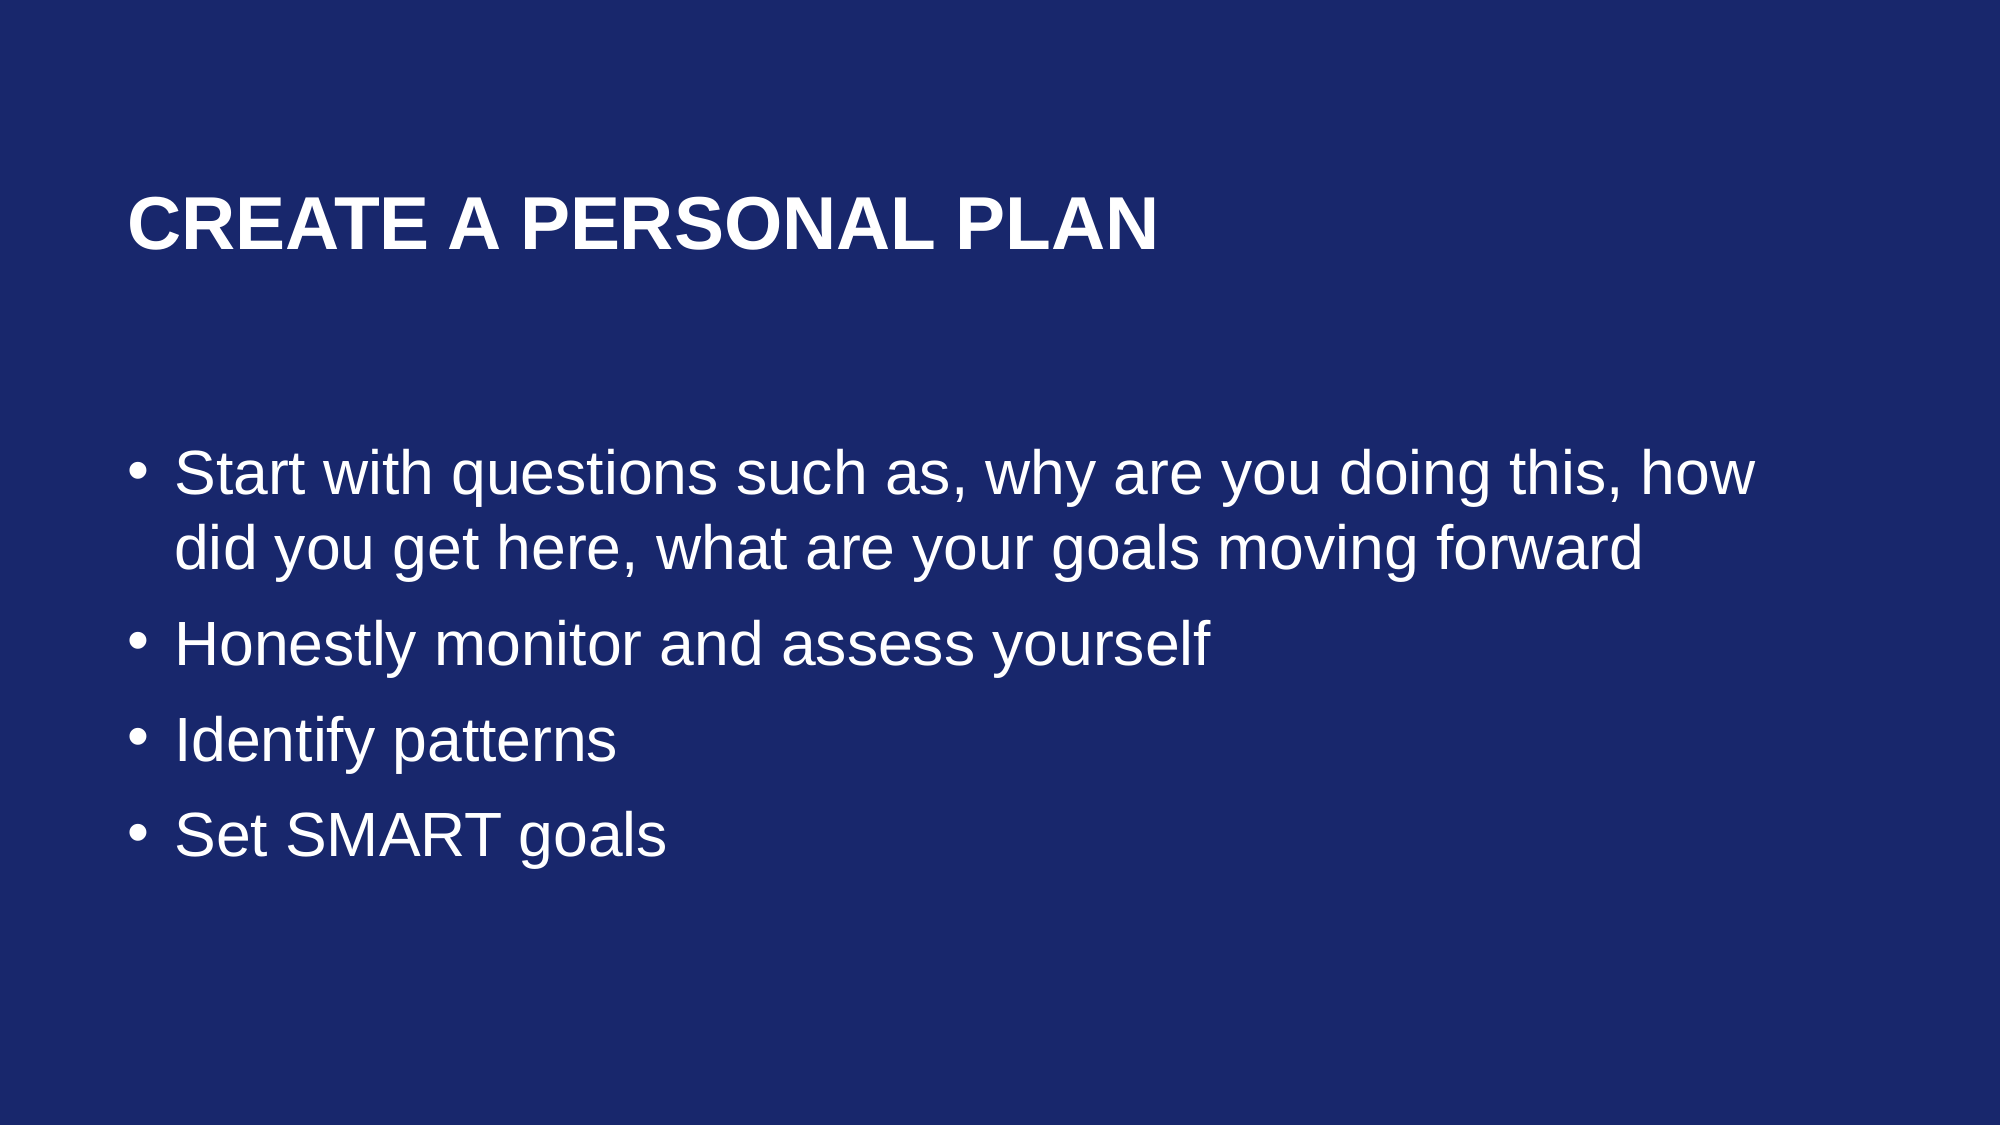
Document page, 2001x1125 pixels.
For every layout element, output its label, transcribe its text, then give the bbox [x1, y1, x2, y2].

list Start with questions such as, why are you doing this, how did you get here, what are your goals moving forward Honestly monitor and assess yourself Identify patterns Set SMART goals [112, 351, 1775, 950]
title Create a Personal plan [112, 99, 1775, 339]
